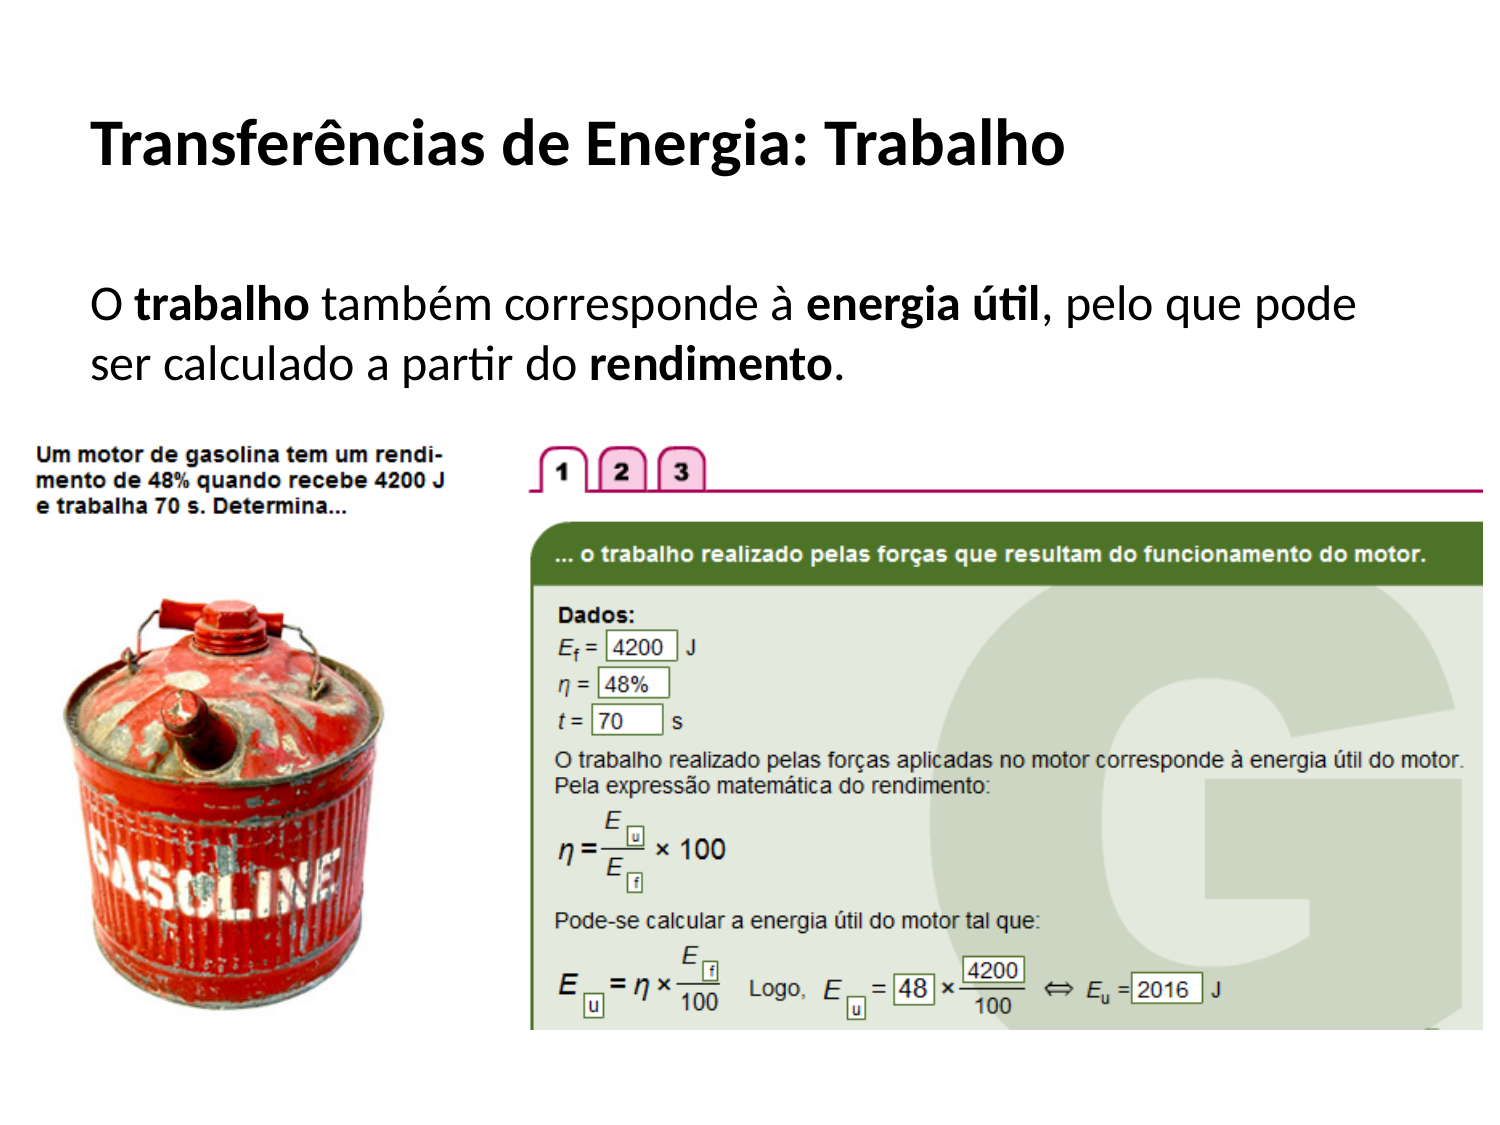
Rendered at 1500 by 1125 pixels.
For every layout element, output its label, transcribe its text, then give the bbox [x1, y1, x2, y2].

picture [20, 432, 1483, 1030]
list O trabalho também corresponde à energia útil, pelo que pode ser calculado a partir do rendimento. [75, 262, 1425, 430]
title Transferências de Energia: Trabalho [75, 45, 1425, 233]
